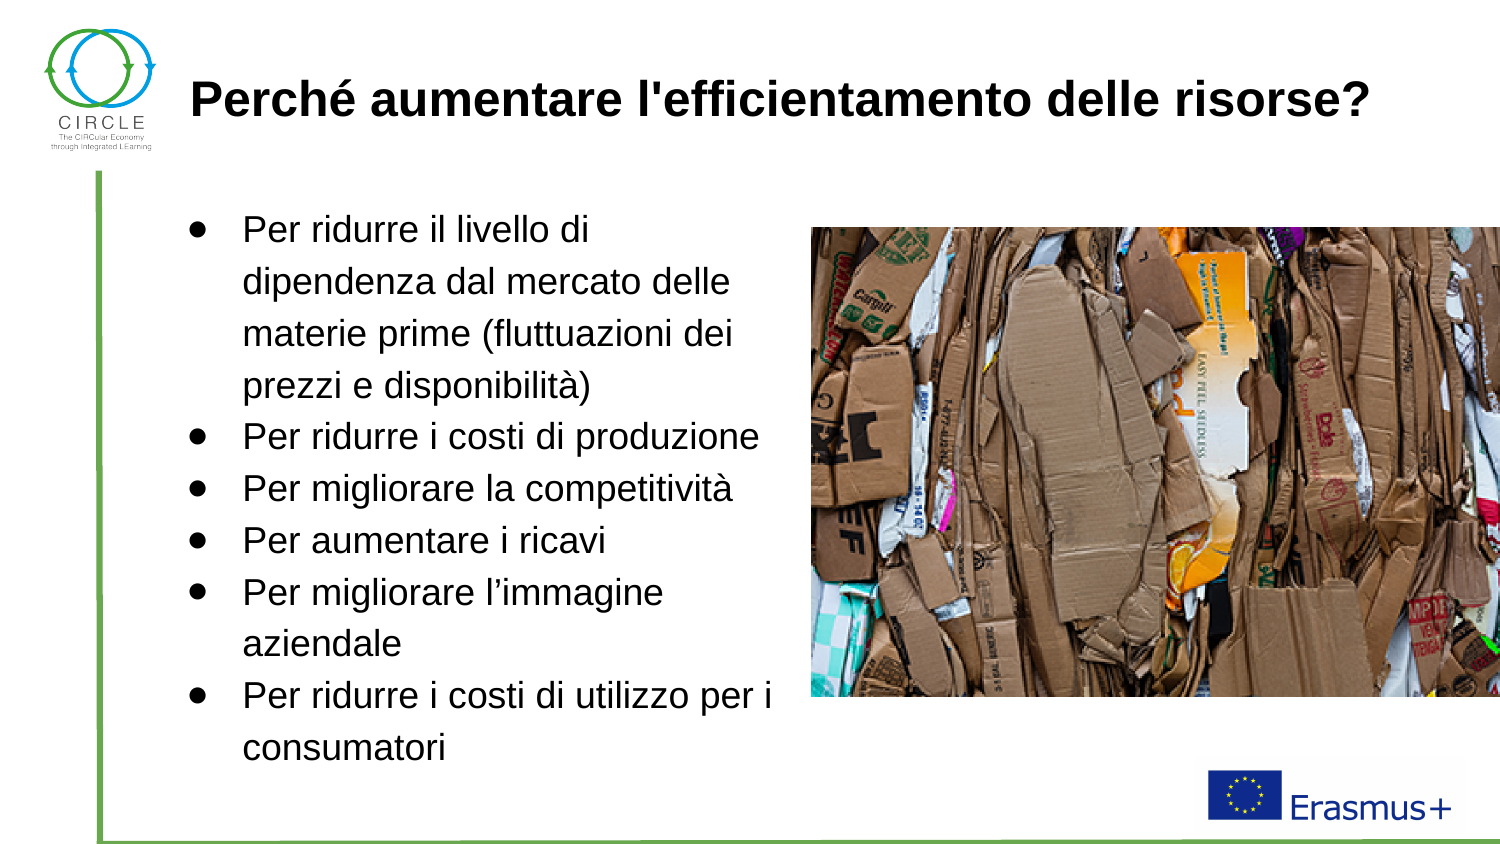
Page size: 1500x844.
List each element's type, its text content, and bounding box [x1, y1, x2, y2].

picture [1193, 755, 1465, 834]
picture [32, 24, 167, 156]
text_box Perché aumentare l'efficientamento delle risorse? [171, 42, 1463, 144]
text_box Per ridurre il livello di dipendenza dal mercato delle materie prime (fluttuazioni dei prezzi e disponibilità) Per ridurre i costi di produzione Per migliorare la competitività Per aumentare i ricavi Per migliorare l’immagine aziendale Per ridurre i costi di utilizzo per i consumatori [152, 183, 798, 676]
picture [811, 227, 1500, 697]
